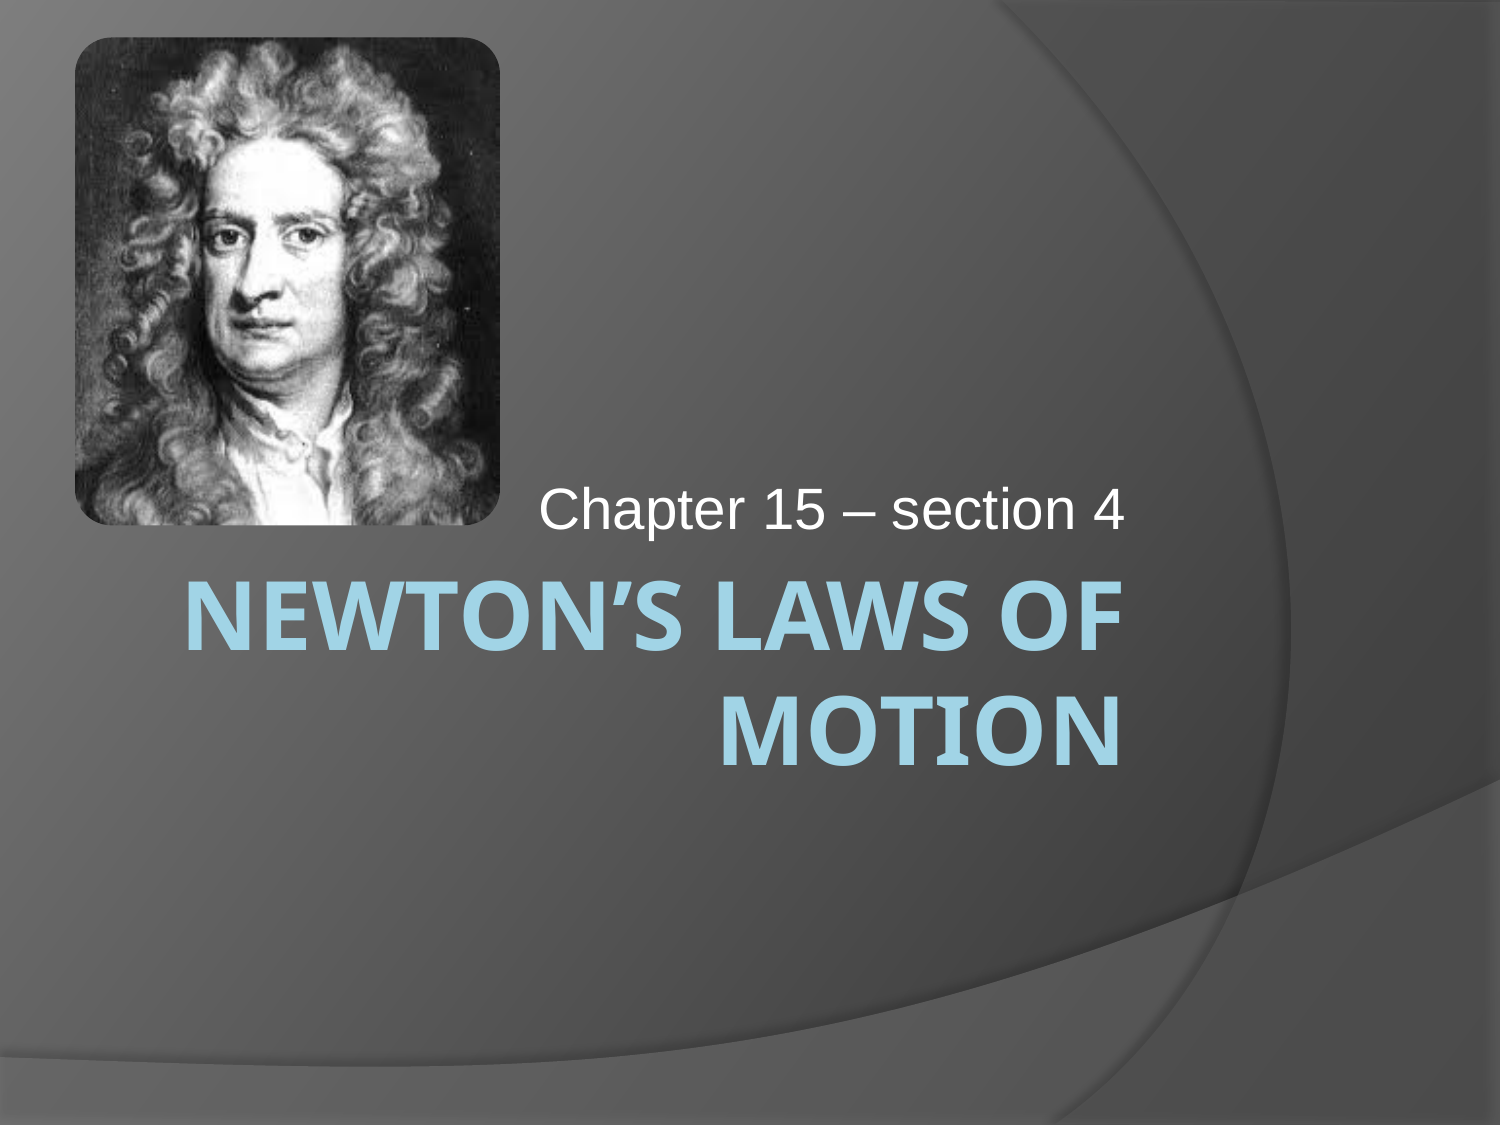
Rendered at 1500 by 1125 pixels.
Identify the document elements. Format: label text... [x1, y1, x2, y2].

title Newton’s laws of motion [70, 547, 1134, 925]
picture [74, 37, 501, 526]
subtitle Chapter 15 – section 4 [71, 253, 1134, 541]
